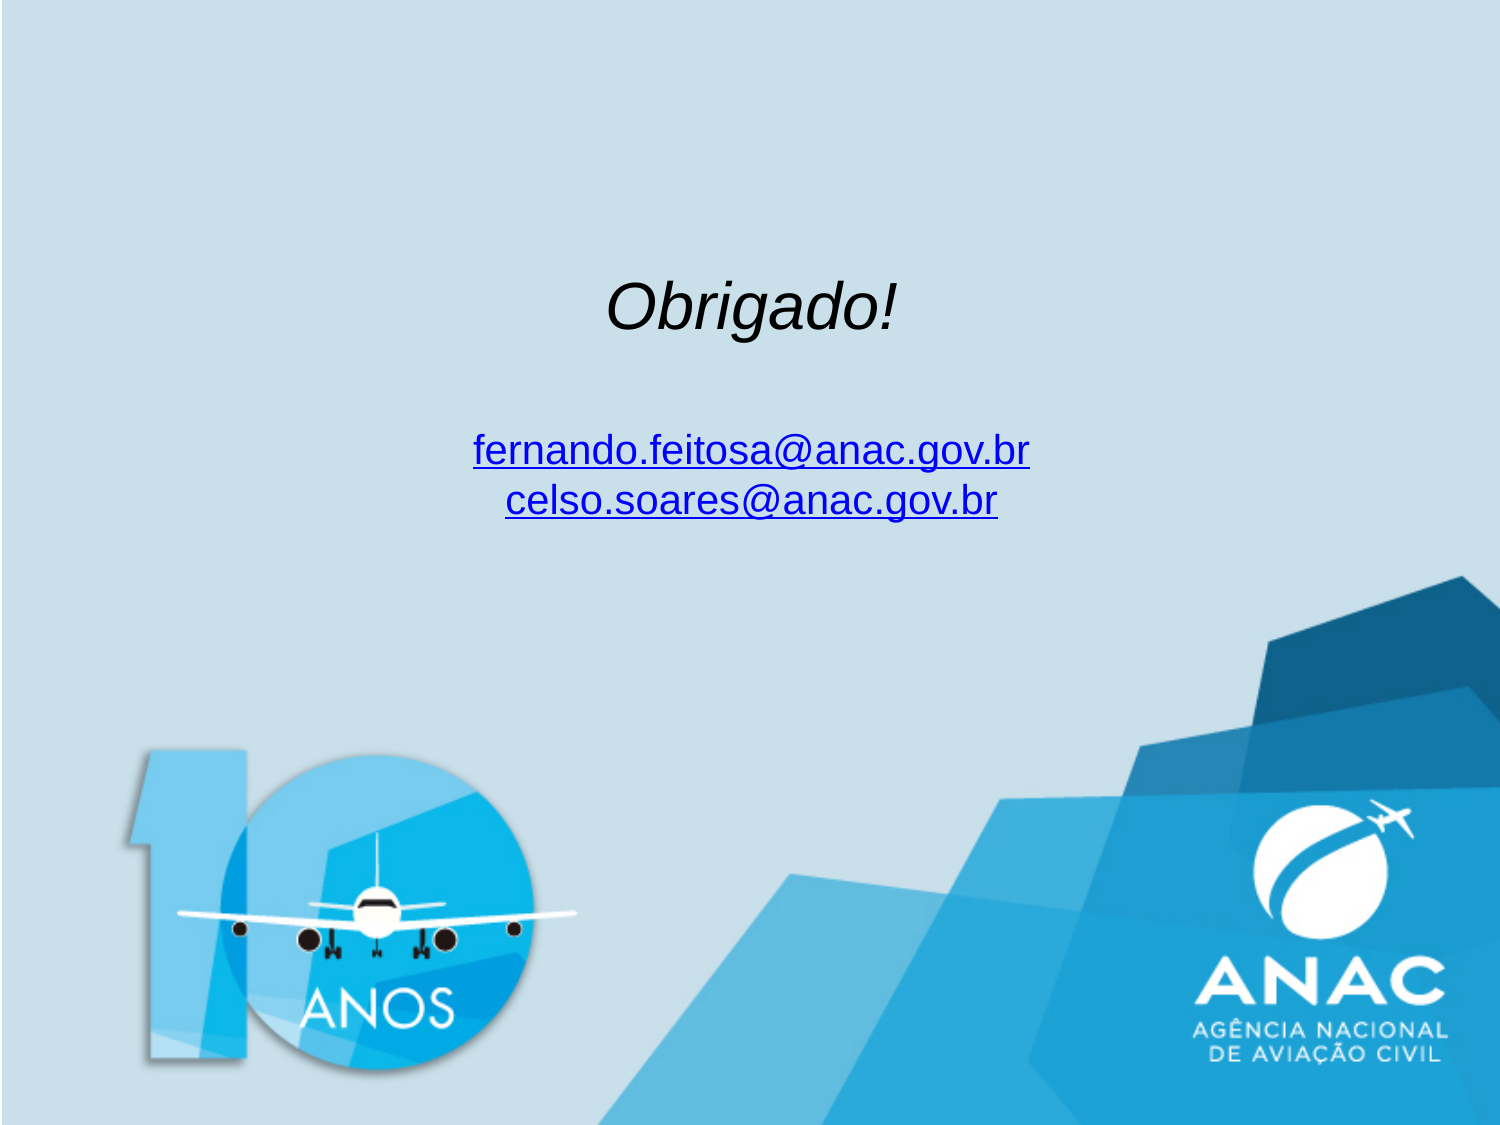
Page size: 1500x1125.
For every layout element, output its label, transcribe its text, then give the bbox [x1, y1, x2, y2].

picture [0, 0, 1500, 1125]
subtitle Obrigado! fernando.feitosa@anac.gov.br celso.soares@anac.gov.br [76, 255, 1427, 433]
